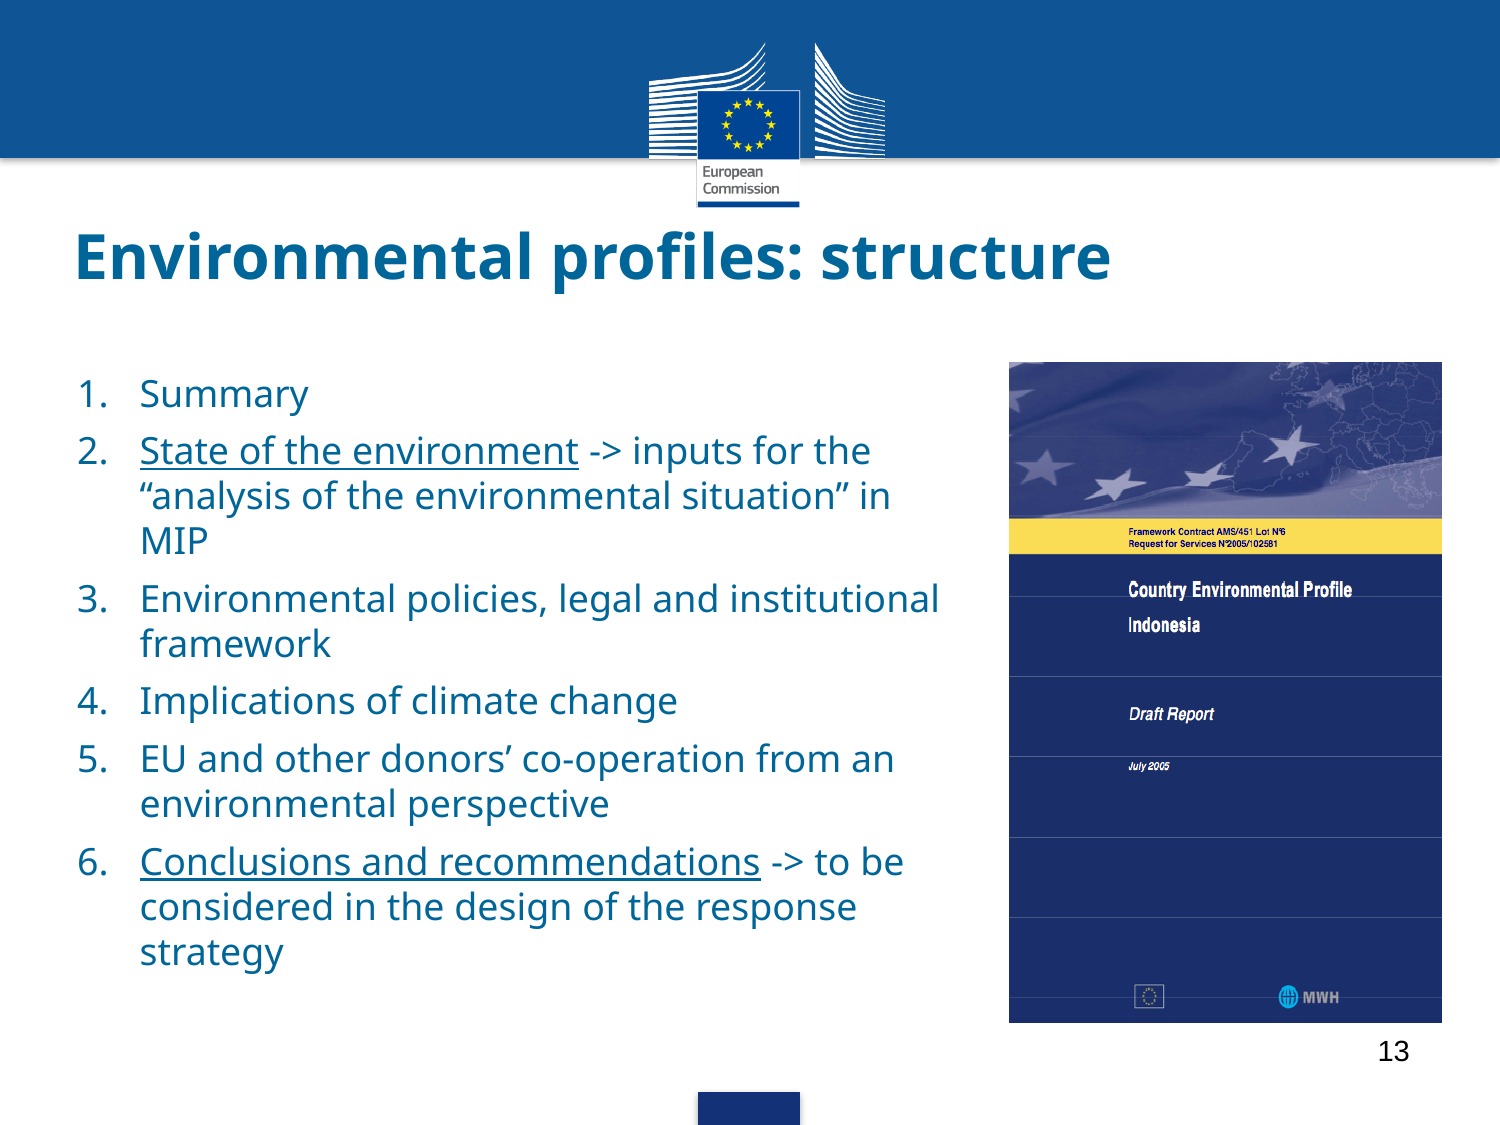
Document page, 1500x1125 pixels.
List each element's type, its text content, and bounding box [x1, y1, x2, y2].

picture [649, 42, 885, 152]
title Environmental profiles: structure [0, 152, 1278, 357]
text_box Summary State of the environment -> inputs for the “analysis of the environmental situation” in MIP Environmental policies, legal and institutional framework Implications of climate change EU and other donors’ co-operation from an environmental perspective Conclusions and recommendations -> to be considered in the design of the response strategy [62, 362, 676, 980]
slide_number 13 [1074, 1032, 1426, 1103]
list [678, 362, 1500, 1023]
